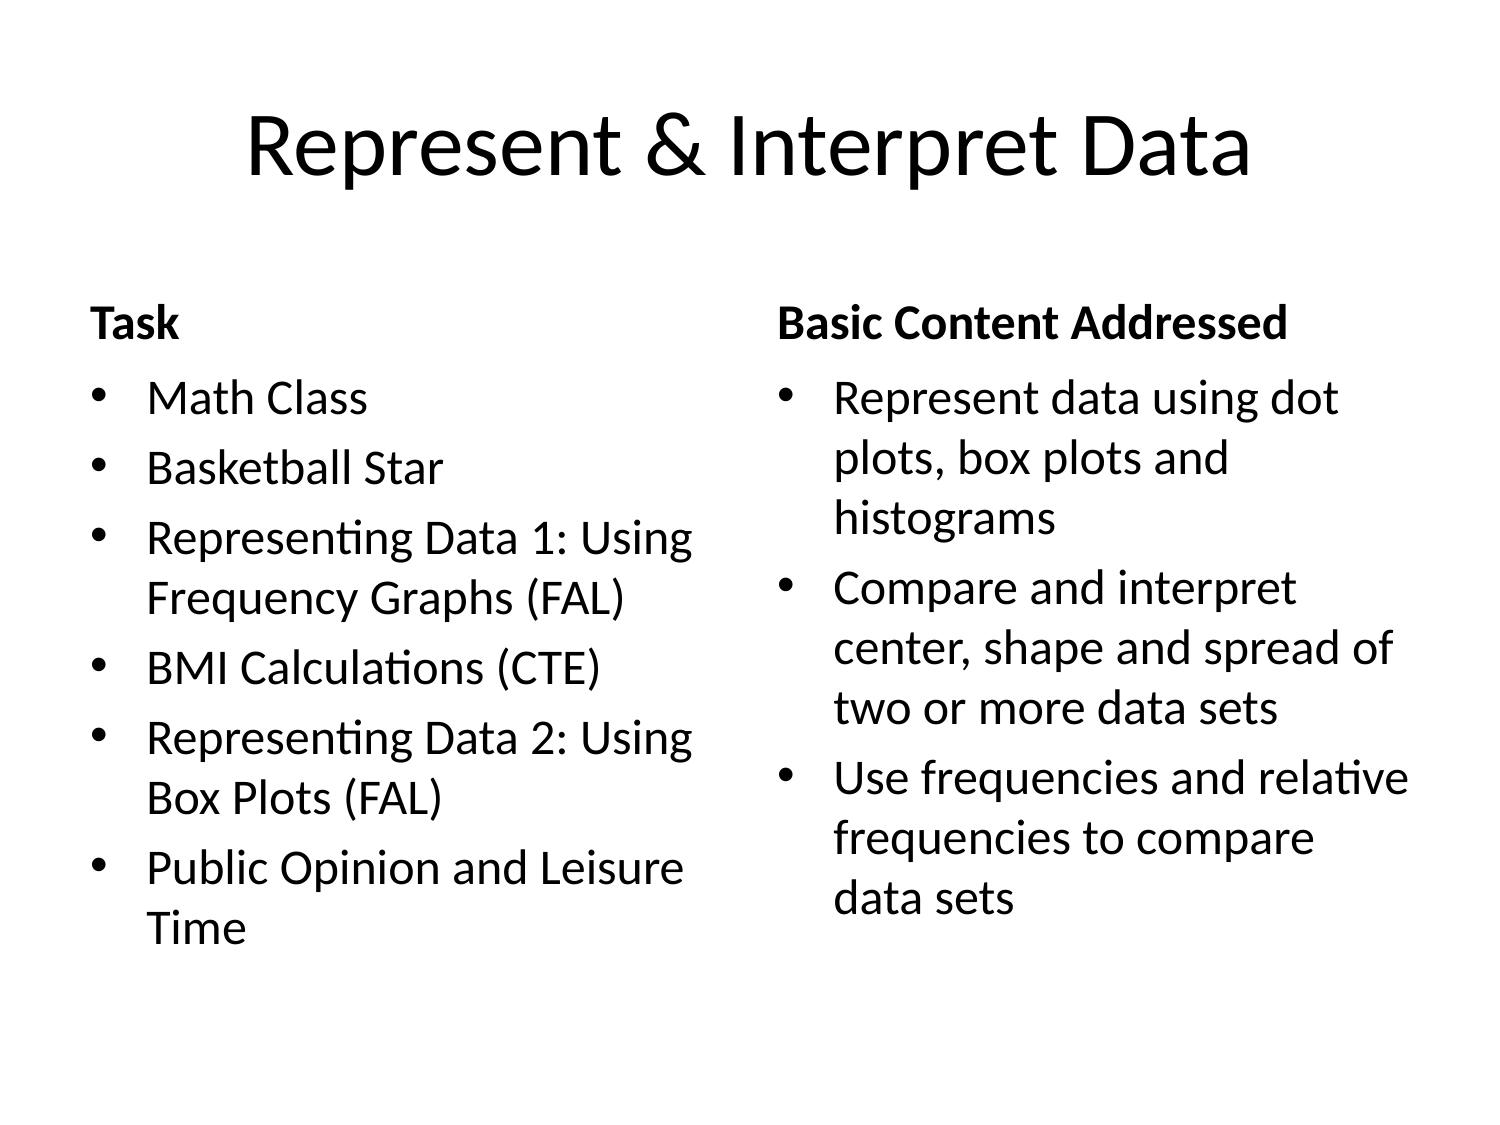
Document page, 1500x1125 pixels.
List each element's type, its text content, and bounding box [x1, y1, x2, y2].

title Represent & Interpret Data [75, 45, 1425, 233]
list Represent data using dot plots, box plots and histograms Compare and interpret center, shape and spread of two or more data sets Use frequencies and relative frequencies to compare data sets [761, 356, 1425, 1005]
list Task [75, 251, 738, 356]
list Math Class Basketball Star Representing Data 1: Using Frequency Graphs (FAL) BMI Calculations (CTE) Representing Data 2: Using Box Plots (FAL) Public Opinion and Leisure Time [75, 356, 738, 1005]
list Basic Content Addressed [761, 251, 1425, 356]
